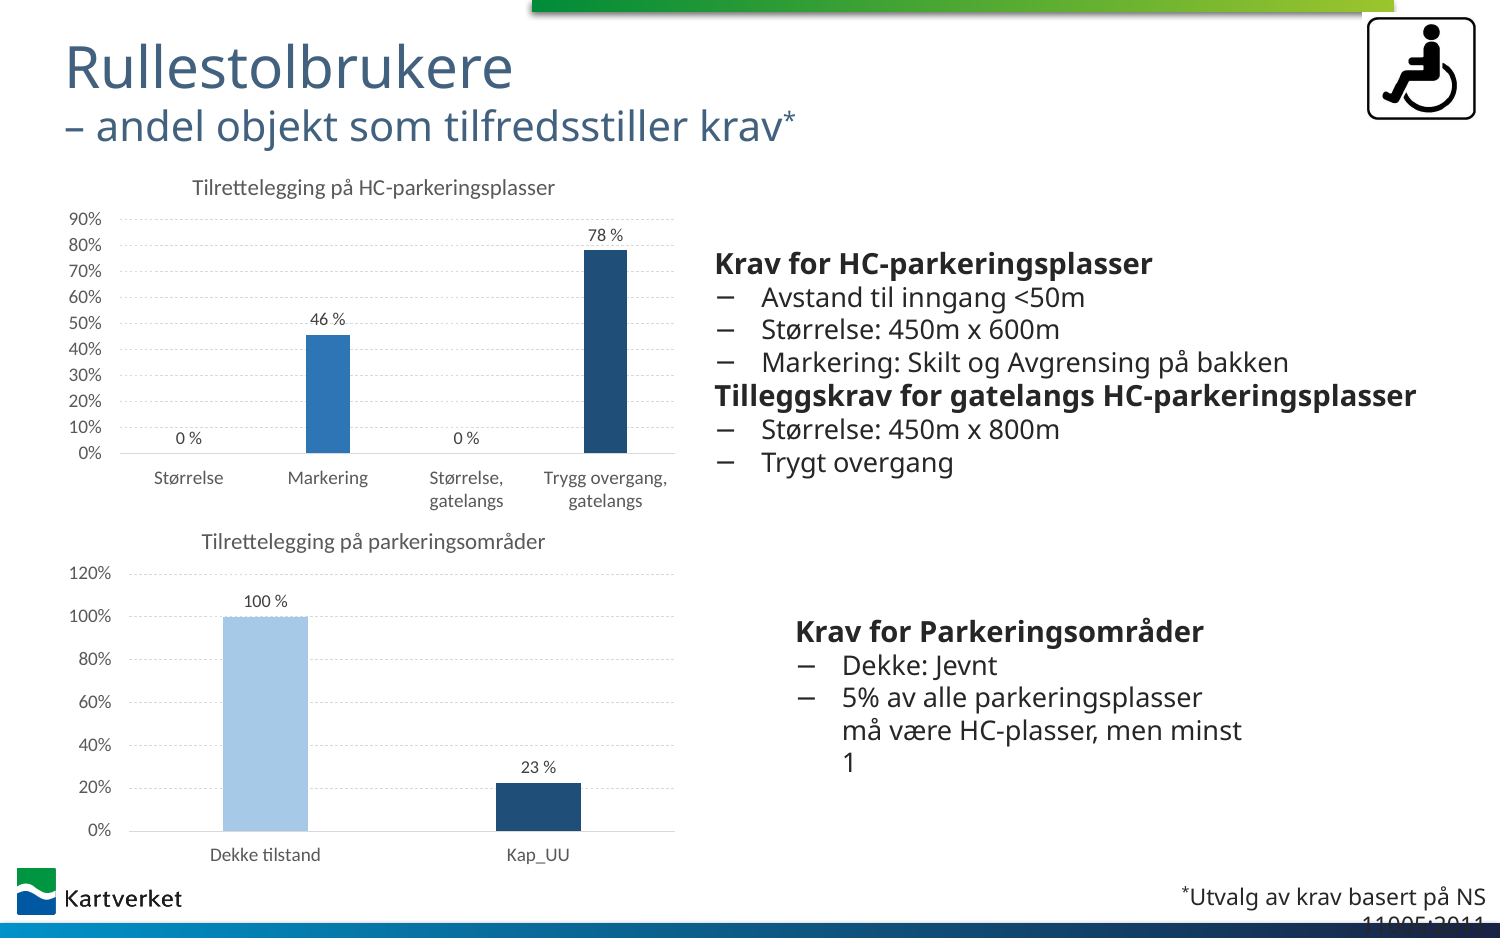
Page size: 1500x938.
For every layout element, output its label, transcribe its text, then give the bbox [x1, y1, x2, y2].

picture [1362, 12, 1481, 126]
text_box Rullestolbrukere – andel objekt som tilfredsstiller krav* [49, 25, 1431, 158]
picture [62, 166, 686, 519]
text_box Krav for HC-parkeringsplasser Avstand til inngang <50m Størrelse: 450m x 600m Markering: Skilt og Avgrensing på bakken Tilleggskrav for gatelangs HC-parkeringsplasser Størrelse: 450m x 800m Trygt overgang [699, 237, 1433, 485]
text_box *Utvalg av krav basert på NS 11005:2011 [1068, 873, 1500, 938]
picture [62, 520, 686, 874]
text_box Krav for Parkeringsområder Dekke: Jevnt 5% av alle parkeringsplasser må være HC-plasser, men minst 1 [780, 605, 1261, 786]
